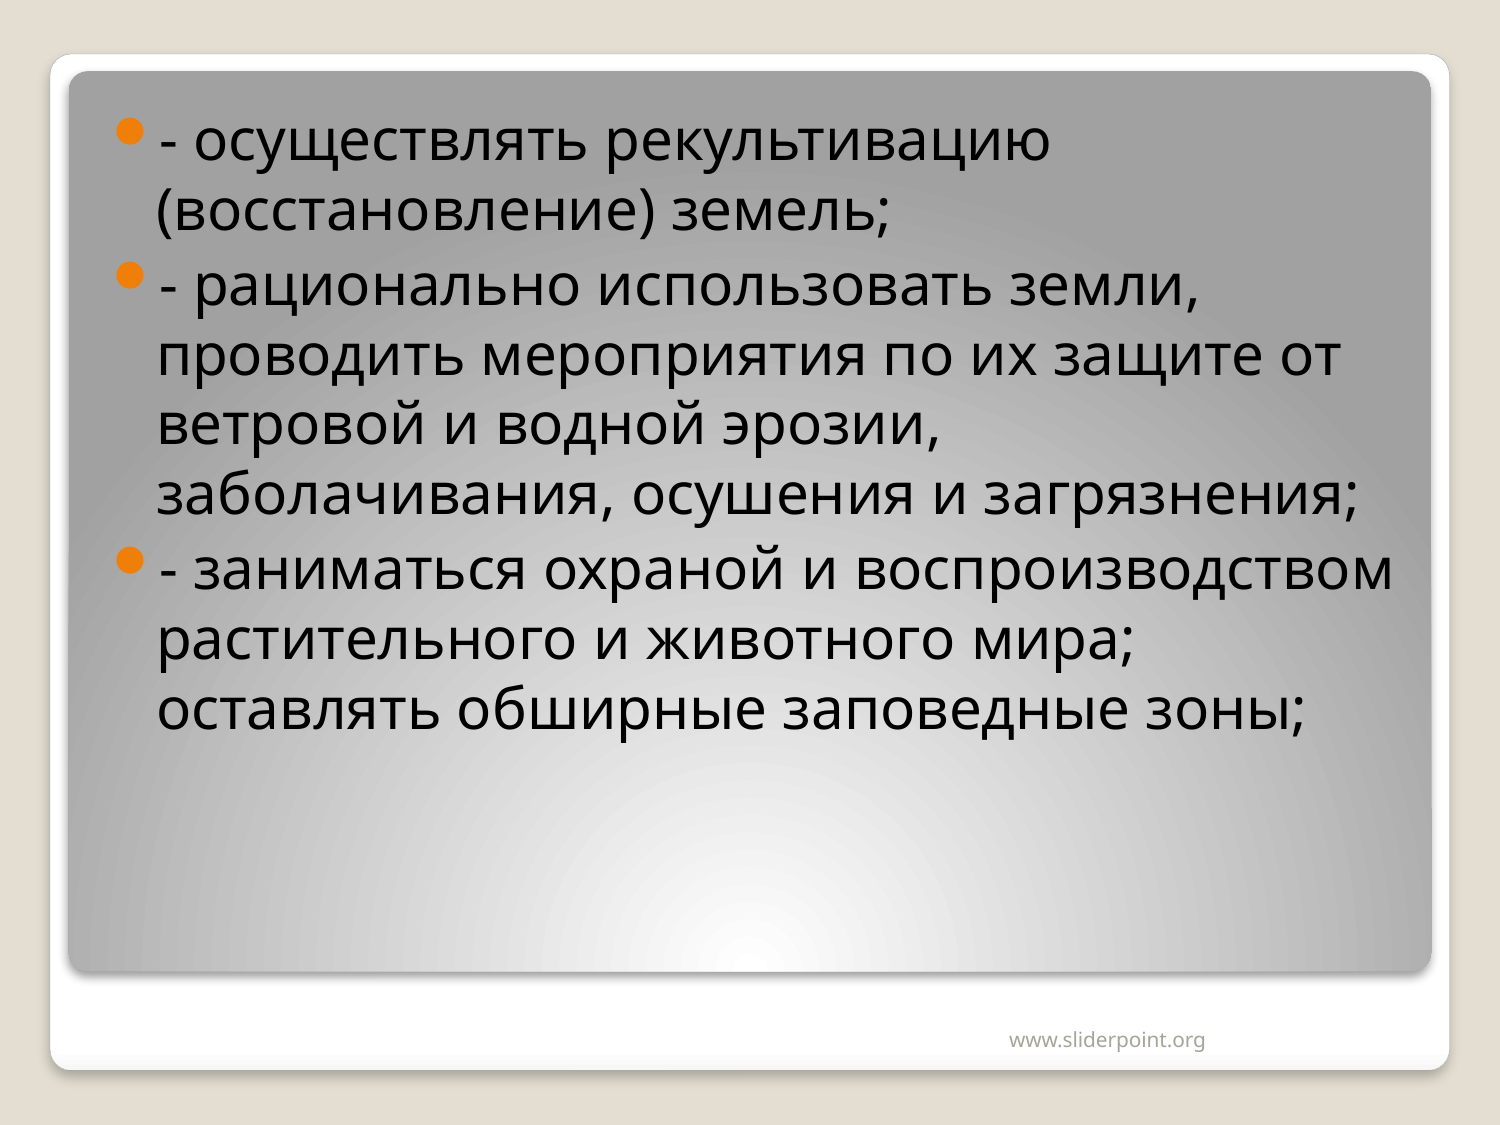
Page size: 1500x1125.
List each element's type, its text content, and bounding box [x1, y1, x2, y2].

list - осуществлять рекультивацию (восстановление) земель; - рационально использовать земли, проводить мероприятия по их защите от ветровой и водной эрозии, заболачивания, осушения и загрязнения; - заниматься охраной и воспроизводством растительного и животного мира; оставлять обширные заповедные зоны; [82, 86, 1425, 963]
footer www.sliderpoint.org [994, 1002, 1370, 1063]
